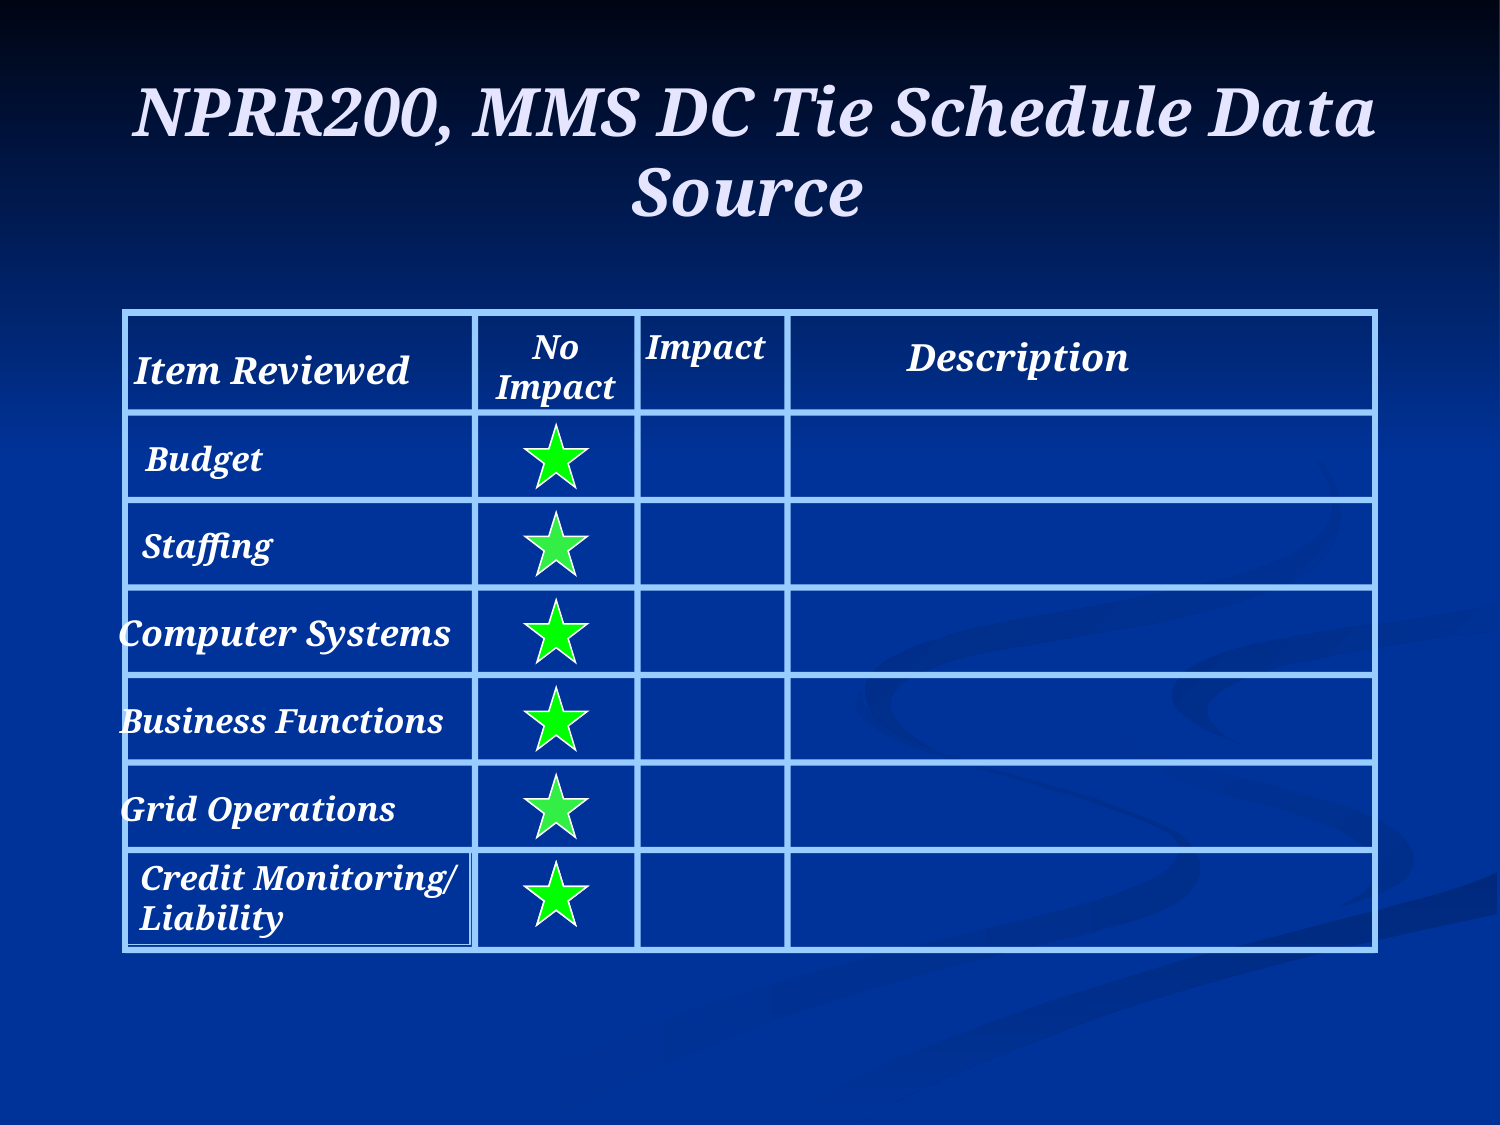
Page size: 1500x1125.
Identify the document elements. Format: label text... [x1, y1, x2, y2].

text_box [638, 588, 787, 675]
text_box [638, 312, 787, 412]
text_box [524, 512, 588, 575]
text_box [125, 763, 475, 849]
text_box [476, 588, 637, 675]
text_box [638, 413, 787, 499]
text_box Staffing [127, 518, 288, 573]
text_box [125, 312, 474, 412]
text_box [788, 413, 1375, 587]
text_box Description [892, 327, 1145, 387]
text_box Grid Operations [104, 780, 412, 836]
text_box Impact [631, 318, 781, 374]
text_box [524, 862, 588, 925]
text_box [524, 599, 588, 663]
text_box [524, 687, 588, 750]
text_box [788, 588, 1375, 675]
text_box [638, 676, 787, 762]
text_box [638, 763, 787, 850]
text_box Budget [130, 430, 278, 486]
text_box [788, 312, 1375, 412]
text_box Computer Systems [102, 603, 467, 662]
text_box [125, 676, 475, 762]
text_box No Impact [481, 318, 631, 414]
text_box Item Reviewed [119, 339, 426, 400]
text_box [475, 312, 637, 412]
text_box Credit Monitoring/ Liability [125, 849, 471, 945]
text_box [788, 763, 1375, 850]
text_box Business Functions [105, 693, 459, 748]
text_box [475, 413, 637, 499]
text_box [787, 849, 1363, 906]
text_box [638, 500, 787, 587]
text_box [524, 424, 588, 488]
text_box [524, 774, 588, 838]
text_box [788, 851, 1375, 950]
text_box [476, 676, 637, 762]
text_box [125, 413, 474, 499]
title NPRR200, MMS DC Tie Schedule Data Source [49, 37, 1463, 263]
text_box [125, 588, 475, 675]
text_box [125, 850, 475, 949]
text_box [125, 500, 637, 587]
text_box [788, 676, 1375, 762]
text_box [476, 763, 637, 949]
text_box [638, 851, 787, 949]
